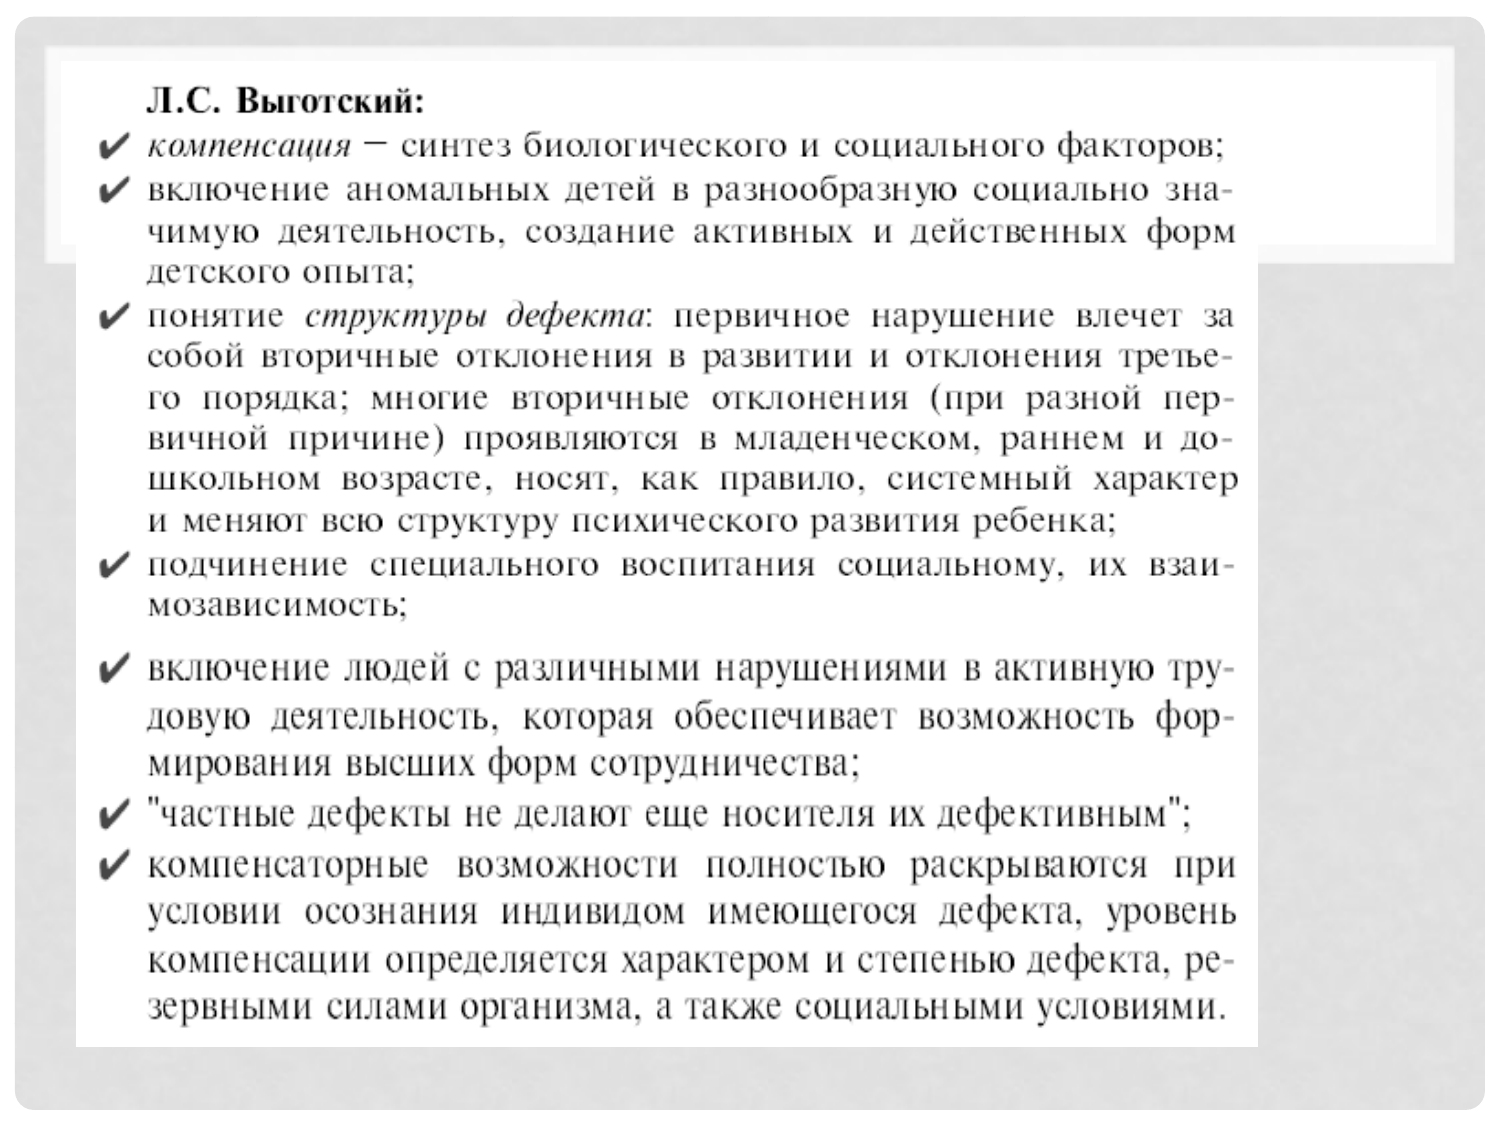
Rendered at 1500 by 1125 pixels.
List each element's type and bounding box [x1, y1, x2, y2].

picture [76, 71, 1259, 1048]
